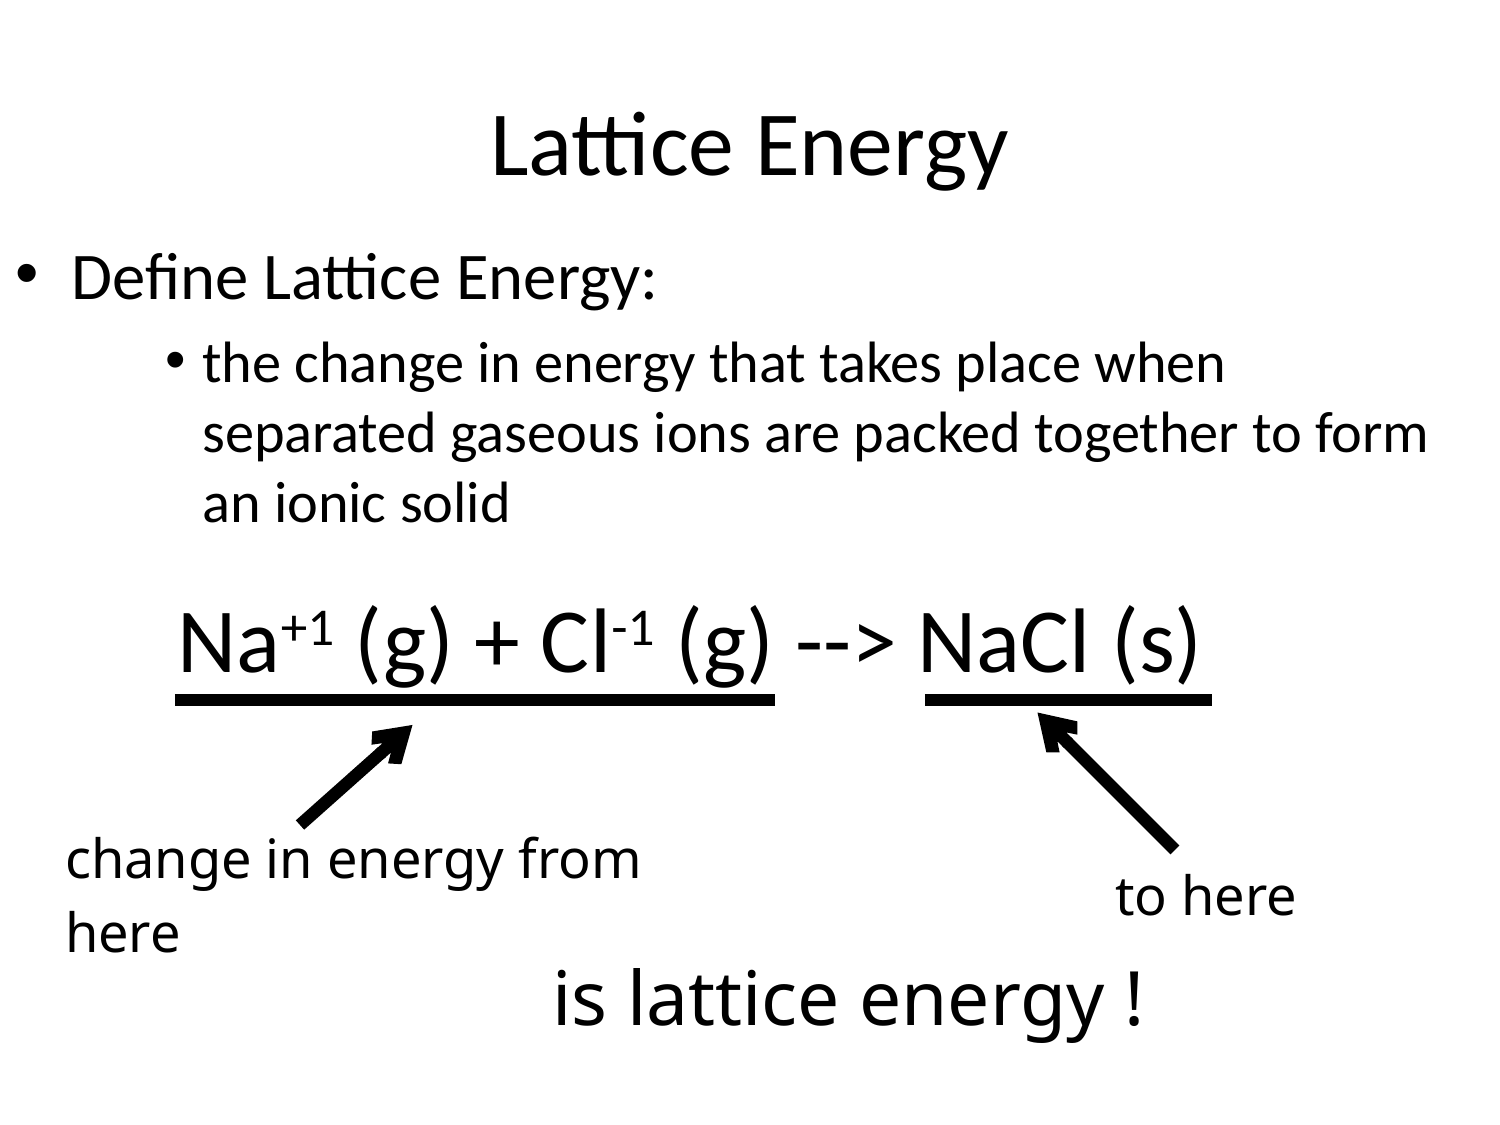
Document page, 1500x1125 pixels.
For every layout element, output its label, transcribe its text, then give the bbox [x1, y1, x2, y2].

table_header to here [1100, 850, 1363, 939]
table_header is lattice energy ! [538, 938, 1163, 1055]
list Define Lattice Energy: the change in energy that takes place when separated gaseous ions are packed together to form an ionic solid [0, 224, 1450, 1038]
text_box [299, 724, 413, 826]
title Lattice Energy [75, 45, 1425, 224]
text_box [1037, 712, 1176, 851]
table_header change in energy from here [50, 812, 688, 976]
table_header Na+1 (g) + Cl-1 (g) --> NaCl (s) [163, 550, 1238, 750]
